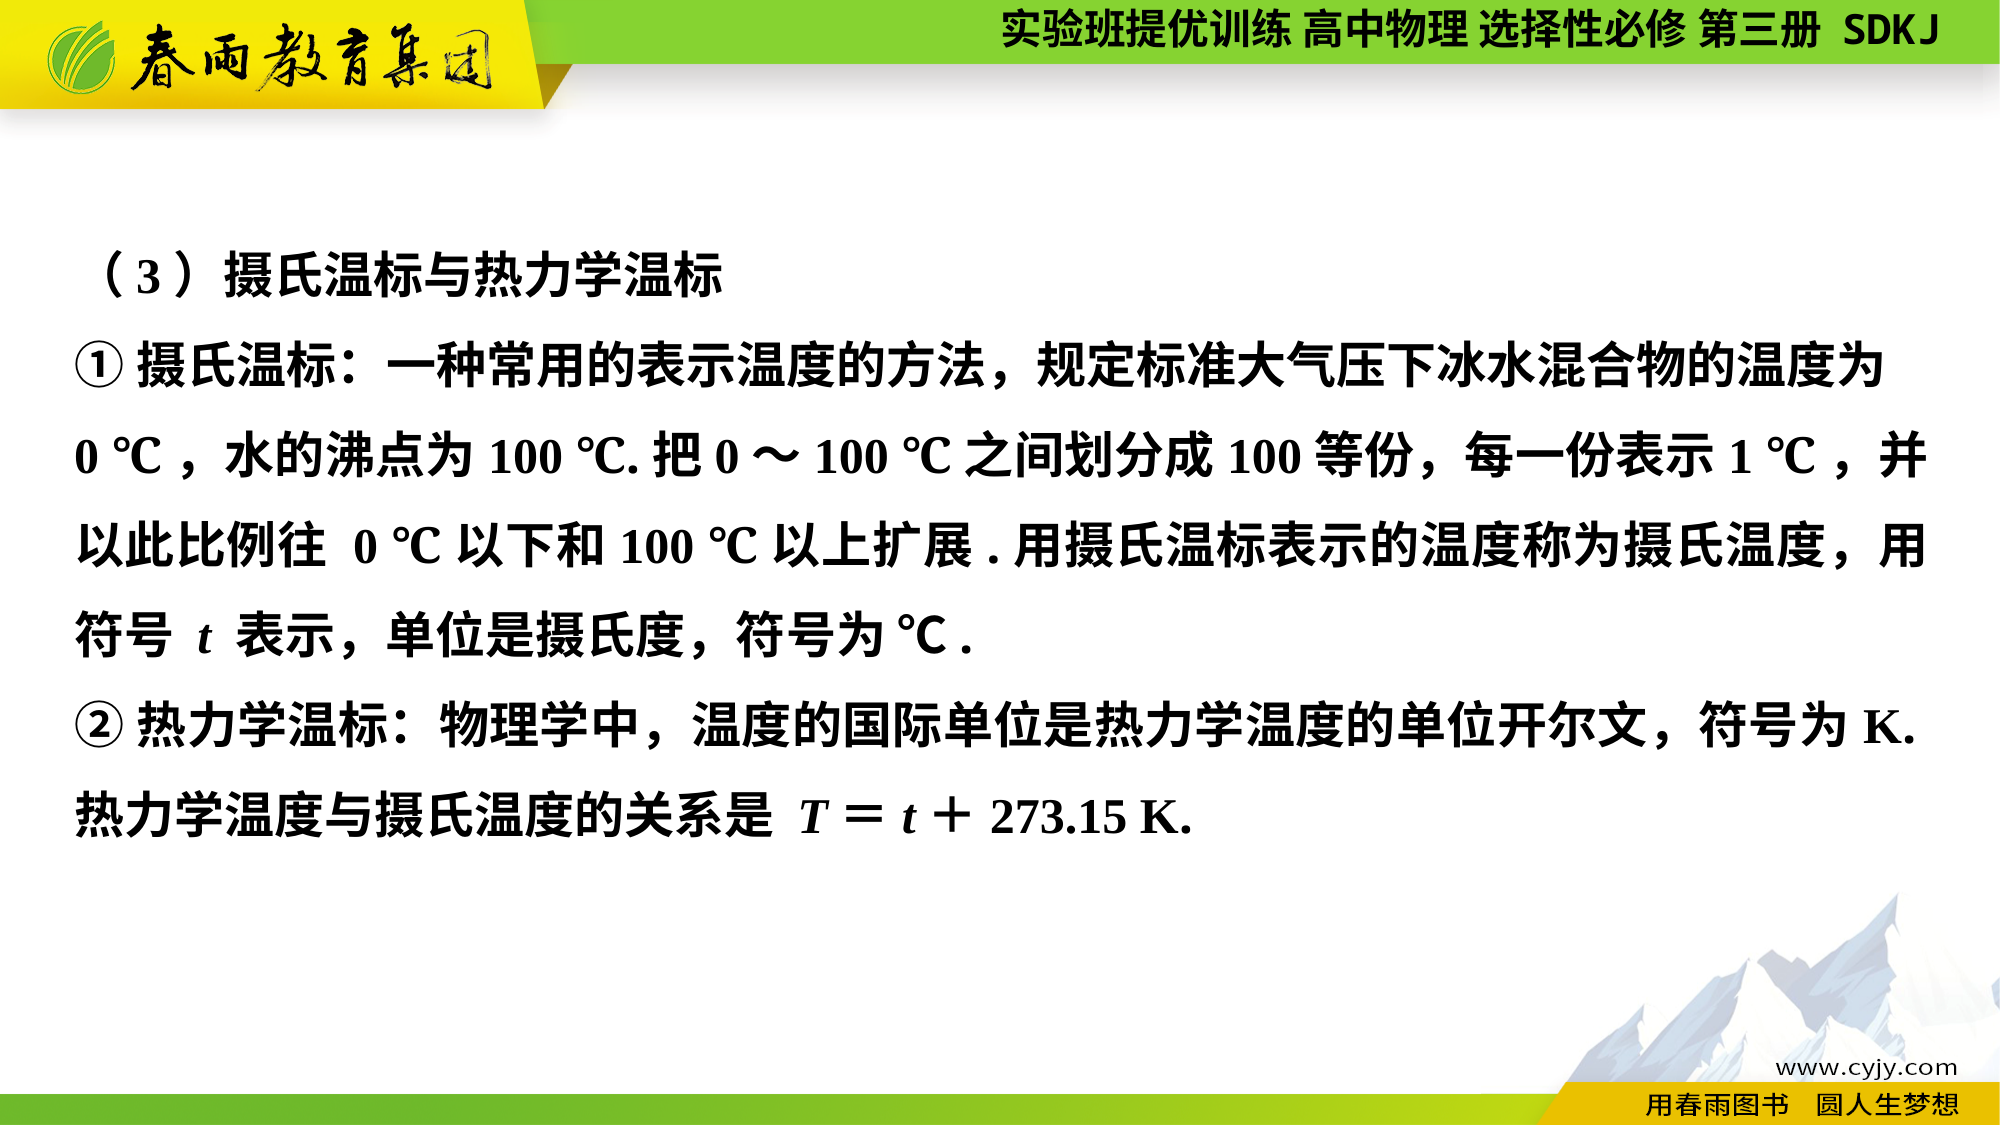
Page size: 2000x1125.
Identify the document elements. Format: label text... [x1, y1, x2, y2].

picture [0, 0, 2000, 1125]
list （3）摄氏温标与热力学温标 ①摄氏温标：一种常用的表示温度的方法，规定标准大气压下冰水混合物的温度为 0 ℃，水的沸点为100 ℃.把0～100 ℃之间划分成100等份，每一份表示1 ℃，并以此比例往 0 ℃以下和100 ℃以上扩展.用摄氏温标表示的温度称为摄氏温度，用符号 t 表示，单位是摄氏度，符号为 ℃. ②热力学温标：物理学中，温度的国际单位是热力学温度的单位开尔文，符号为K.热力学温度与摄氏温度的关系是 T＝t＋273.15 K. [59, 206, 1944, 858]
